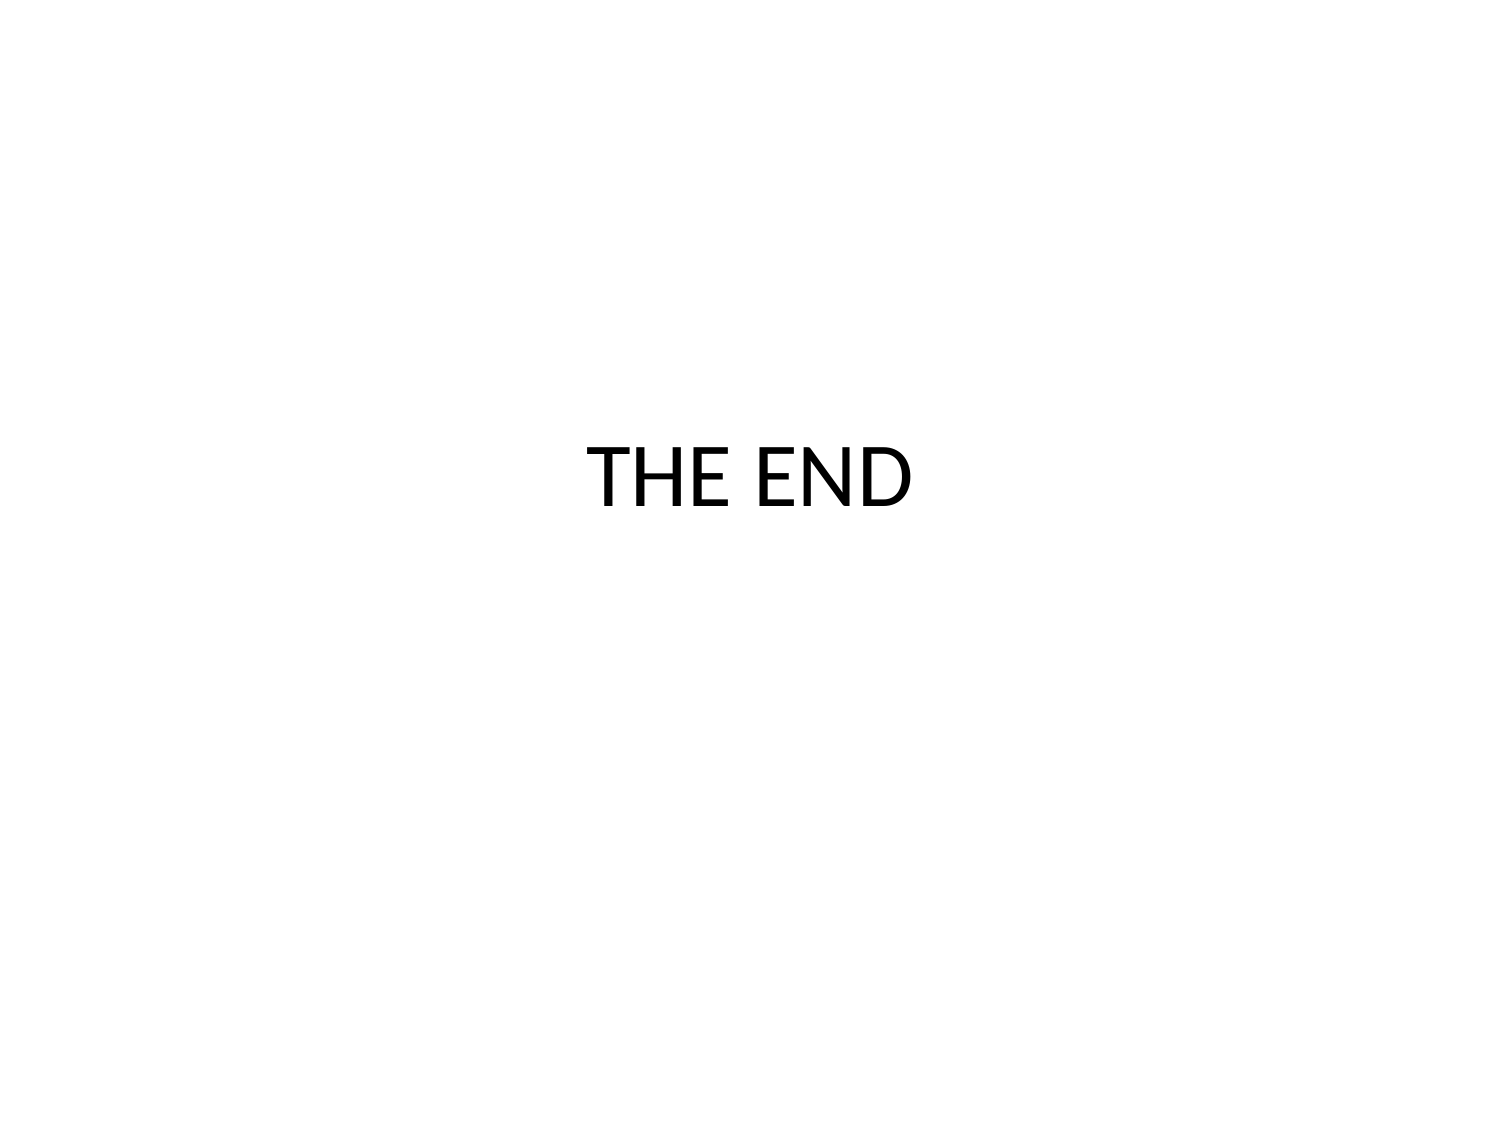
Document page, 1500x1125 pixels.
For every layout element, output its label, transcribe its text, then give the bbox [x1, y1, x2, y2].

title THE END [112, 349, 1388, 591]
